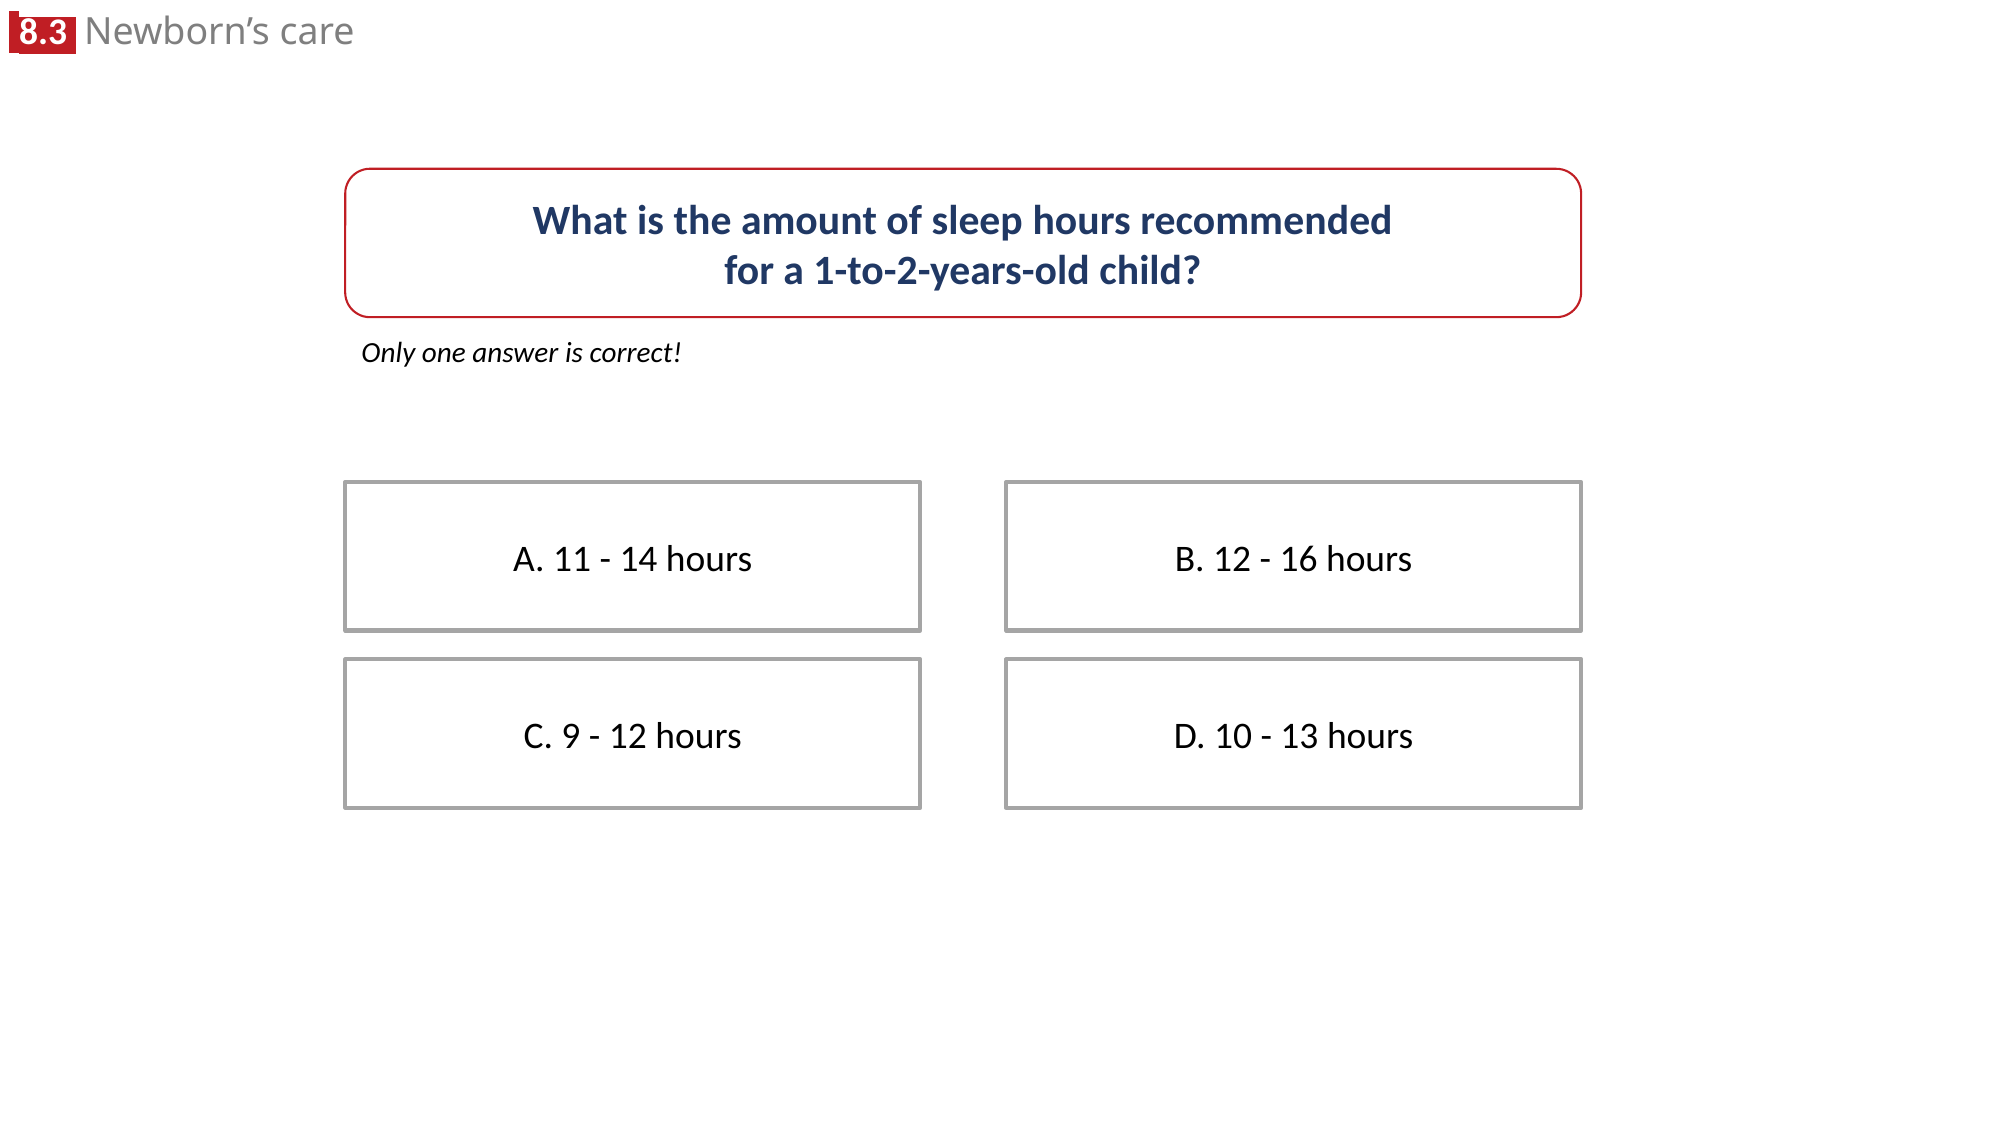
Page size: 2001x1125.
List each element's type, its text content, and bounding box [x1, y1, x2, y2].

text_box What is the amount of sleep hours recommended for a 1-to-2-years-old child? [345, 168, 1582, 318]
text_box Only one answer is correct! [346, 325, 700, 376]
text_box C. 9 - 12 hours [343, 657, 922, 810]
text_box A. 11 - 14 hours [343, 480, 922, 633]
text_box B. 12 - 16 hours [1004, 480, 1583, 633]
text_box D. 10 - 13 hours [1004, 657, 1583, 810]
